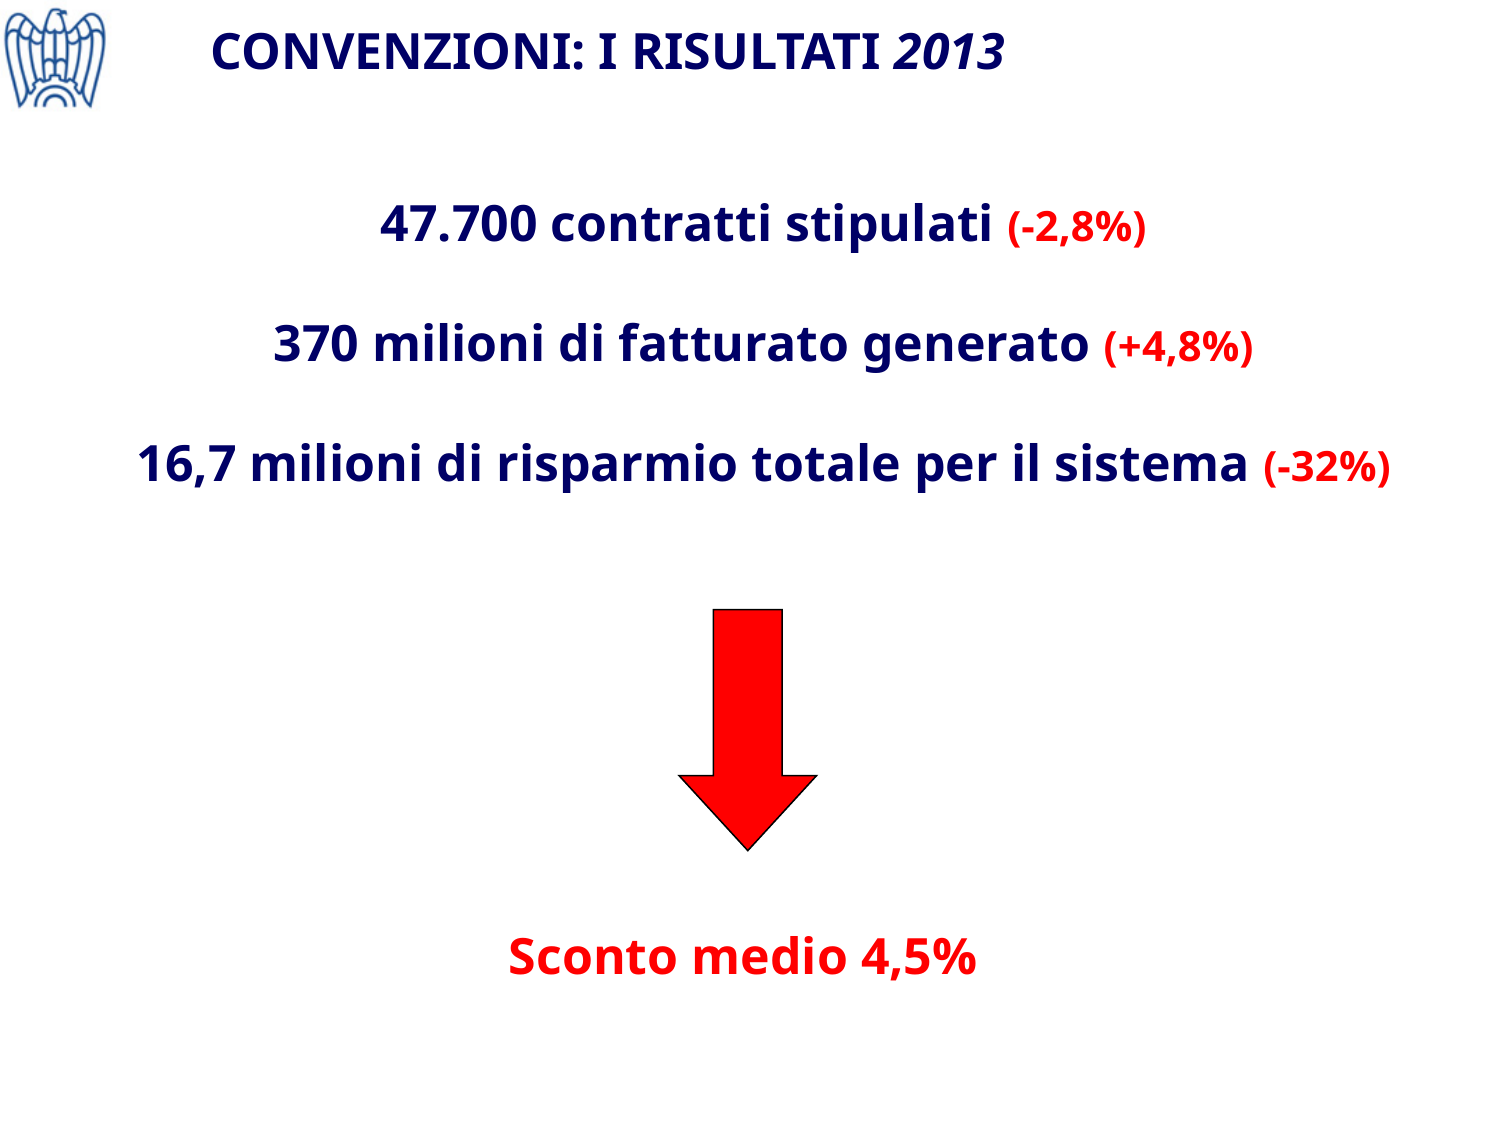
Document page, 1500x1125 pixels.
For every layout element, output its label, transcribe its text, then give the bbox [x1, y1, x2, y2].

text_box CONVENZIONI: I RISULTATI 2013 [196, 12, 1020, 88]
picture [0, 0, 113, 113]
text_box 47.700 contratti stipulati (-2,8%) 370 milioni di fatturato generato (+4,8%) 16,7 milioni di risparmio totale per il sistema (-32%) [121, 184, 1406, 500]
text_box Sconto medio 4,5% [431, 916, 1069, 992]
text_box [679, 609, 817, 851]
